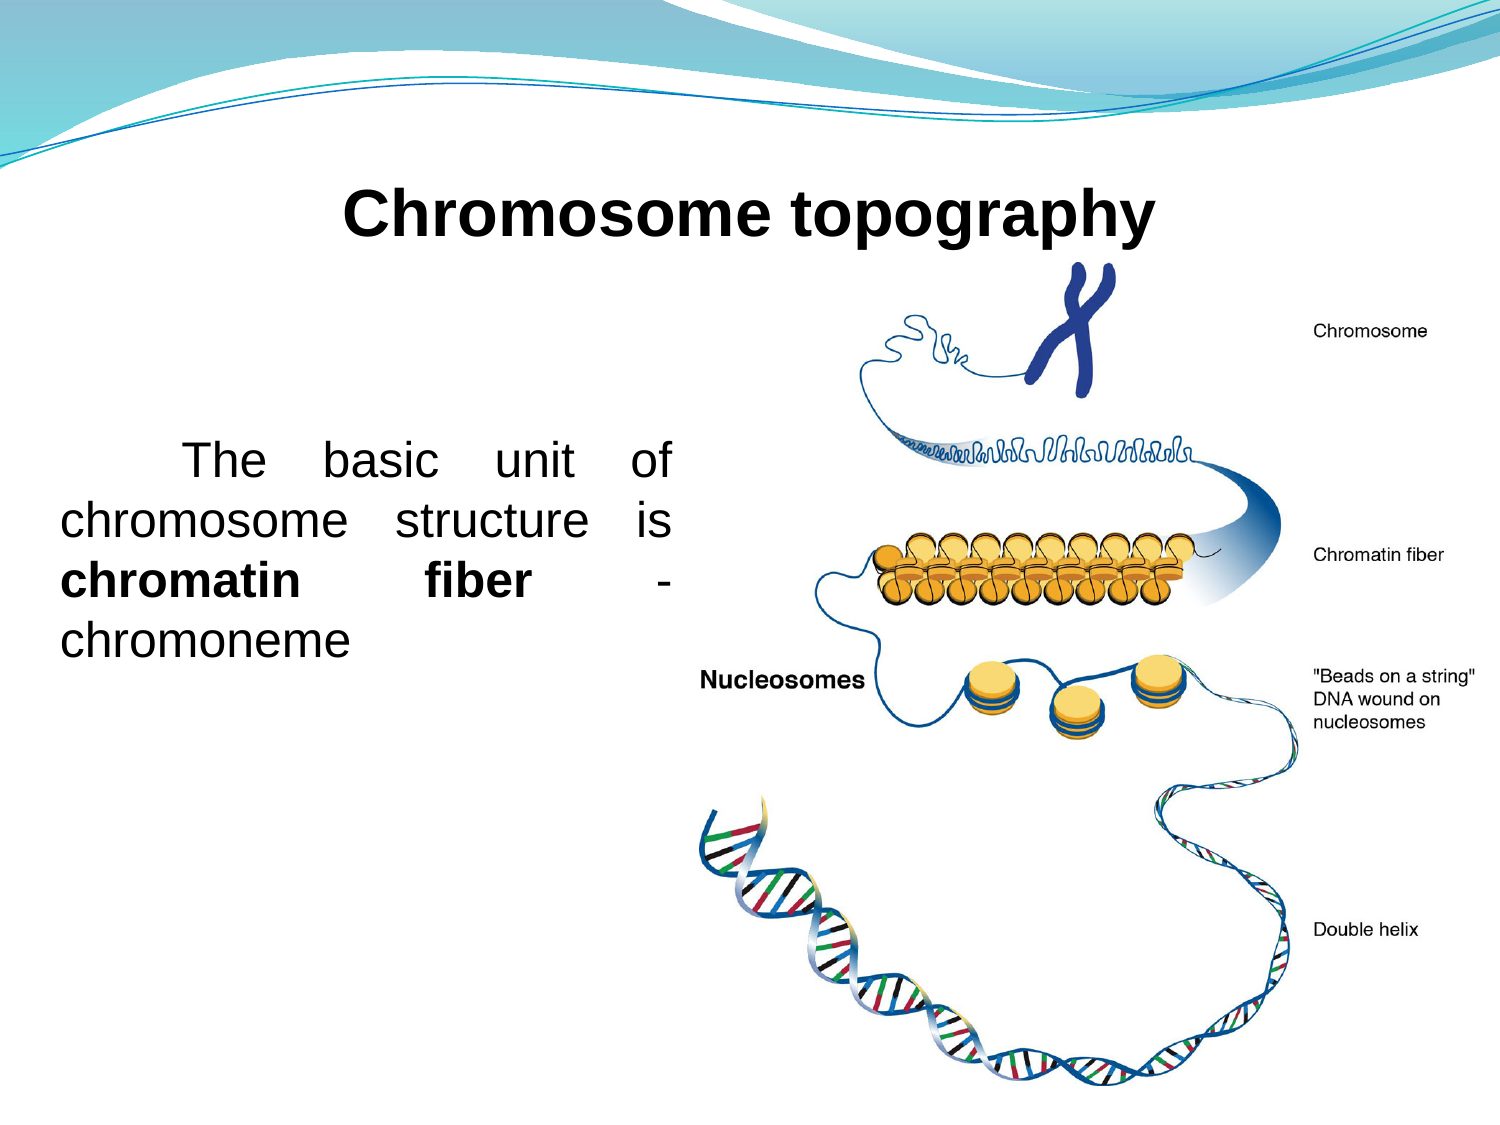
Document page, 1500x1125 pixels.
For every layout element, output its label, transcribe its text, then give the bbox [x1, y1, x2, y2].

list The basic unit of chromosome structure is chromatin fiber - chromoneme [0, 350, 688, 1071]
picture [699, 262, 1476, 1086]
title Chromosome topography [75, 115, 1425, 250]
